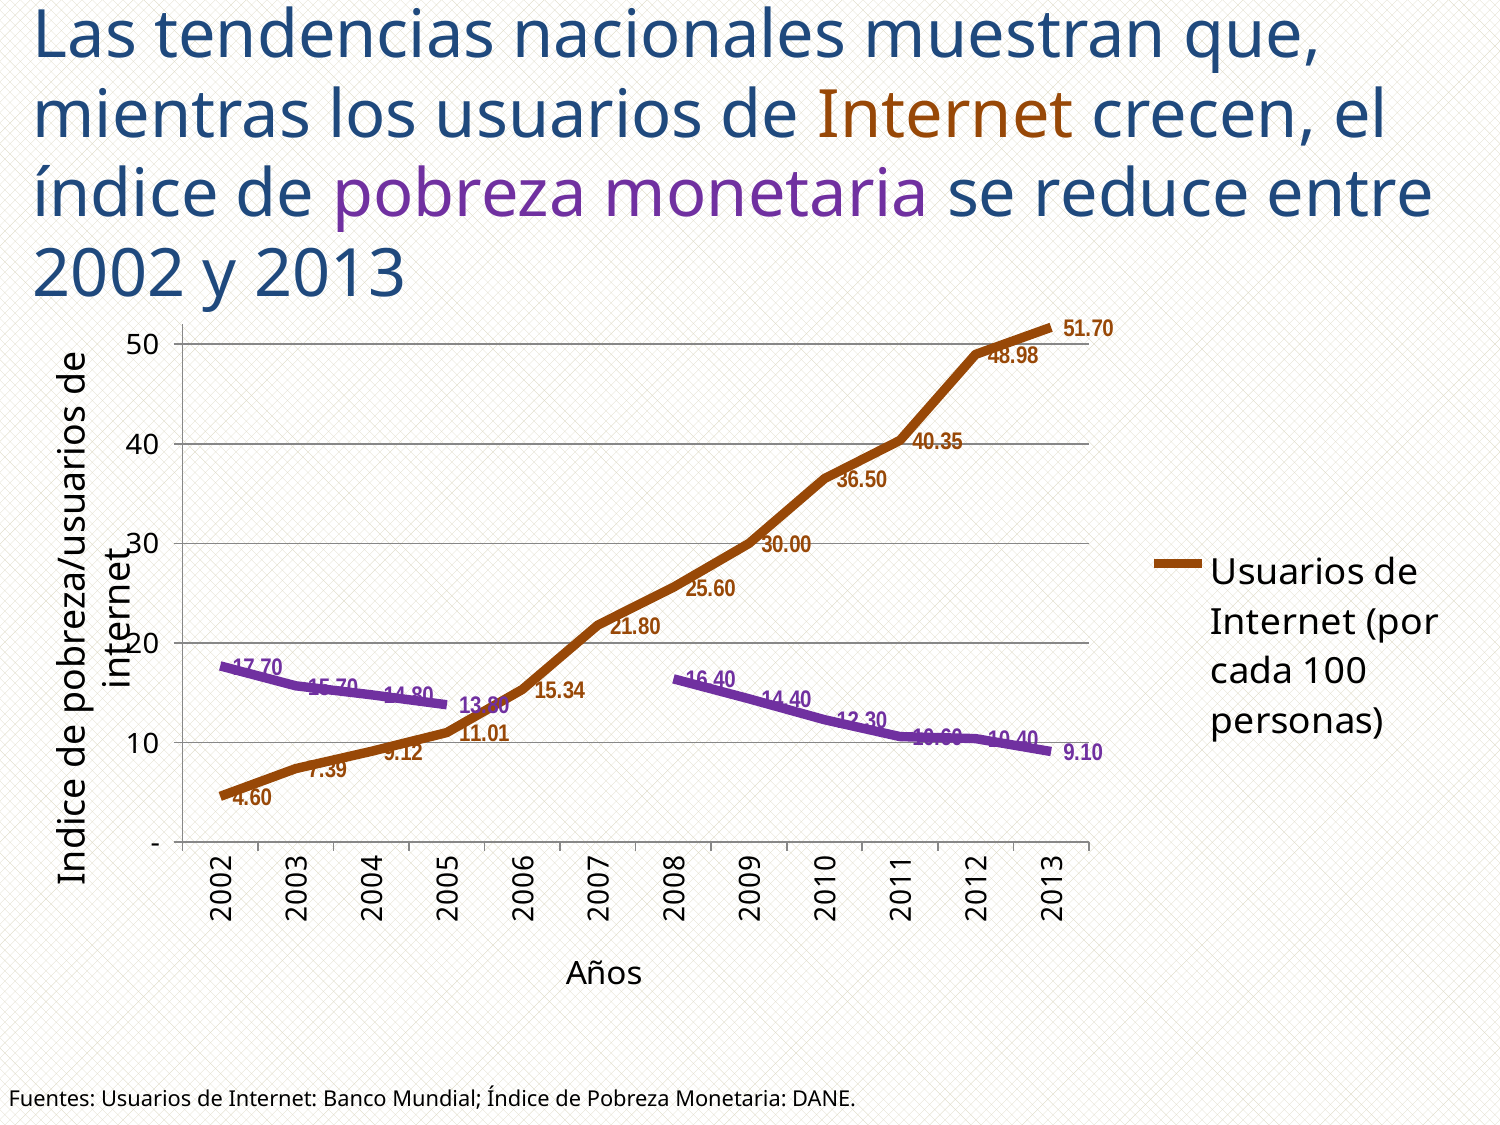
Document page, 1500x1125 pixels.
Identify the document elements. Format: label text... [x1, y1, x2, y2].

text_box Fuentes: Usuarios de Internet: Banco Mundial; Índice de Pobreza Monetaria: DANE. [0, 1077, 957, 1119]
chart [83, 282, 1495, 1004]
text_box Las tendencias nacionales muestran que, mientras los usuarios de Internet crecen, el índice de pobreza monetaria se reduce entre 2002 y 2013 [17, 0, 1495, 318]
text_box Indice de pobreza/usuarios de internet [39, 296, 77, 941]
